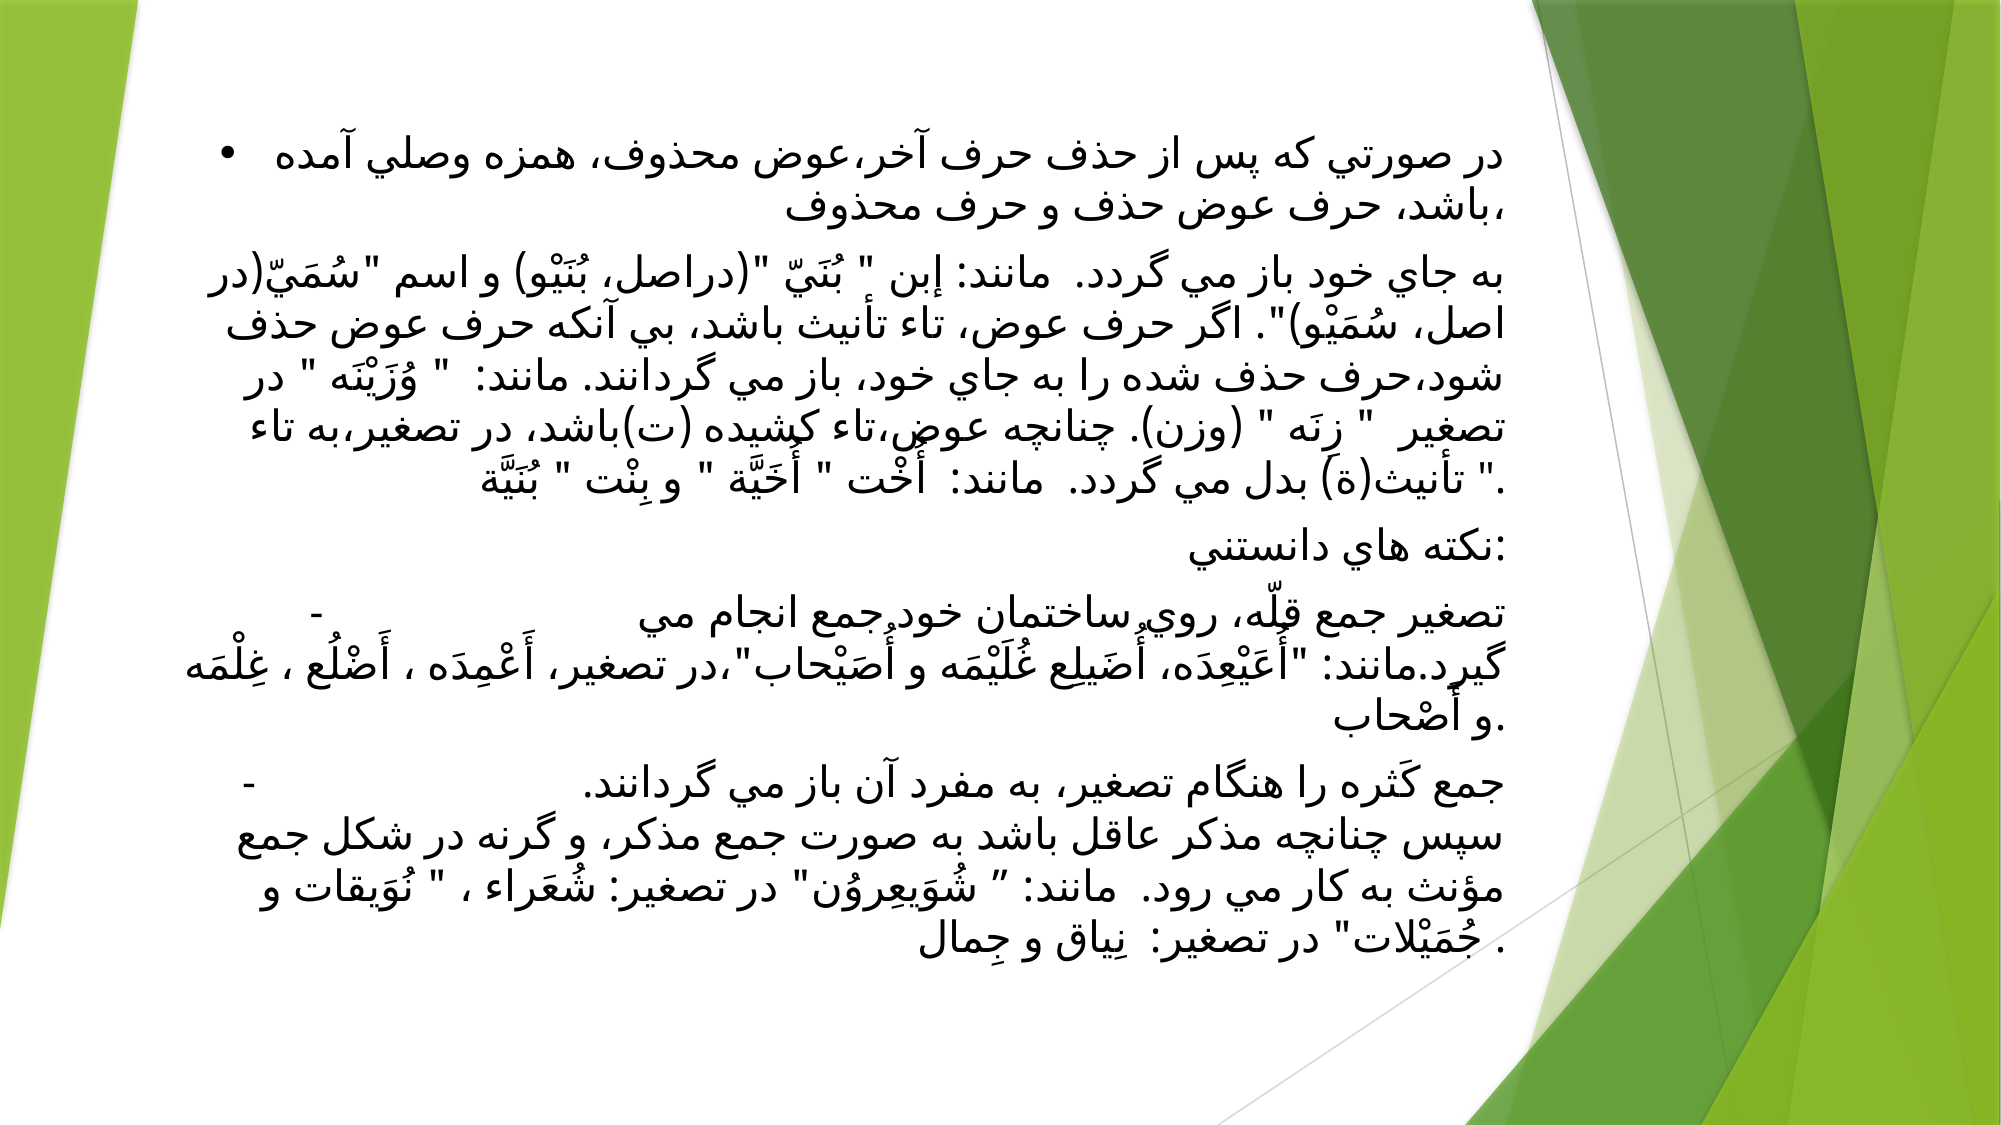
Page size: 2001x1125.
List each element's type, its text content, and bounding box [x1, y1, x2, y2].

subtitle • در صورتي كه پس از حذف حرف آخر،عوض محذوف، همزه وصلي آمده باشد، حرف عوض حذف و حرف محذوف، به جاي خود باز مي گردد. مانند: ﺇبن " بُنَيّ "(دراصل، بُنَيْو) و اسم "سُمَيّ(در اصل، سُمَيْو)". اگر حرف عوض، تاء تأنيث باشد، بي آنكه حرف عوض حذف شود،حرف حذف شده را به جاي خود، باز مي گردانند. مانند: " وُزَيْنَه " در تصغير " زِنَه " (وزن). چنانچه عوض،تاء كشيده (ت)باشد، در تصغير،به تاء تأنيث(ة) بدل مي گردد. مانند: أُخْت " أُخَيَّة " و بِنْت " بُنَيَّة ". نكته هاي دانستني: - تصغير جمع قلّه، روي ساختمان خود جمع انجام مي گيرد.مانند: "أُعَيْعِدَه، أُضَيلِع غُلَيْمَه و أُصَيْحاب"،در تصغير، أَعْمِدَه ، أَضْلُع ، غِلْمَه و أَصْحاب. - جمع كَثره را هنگام تصغير، به مفرد آن باز مي گردانند. سپس چنانچه مذكر عاقل باشد به صورت جمع مذكر، و گرنه در شكل جمع مؤنث به كار مي رود. مانند: ” شُوَيعِروُن" در تصغير: شُعَراء ، " نُوَيقات و جُمَيْلات" در تصغير: نِياق و جِمال . [160, 117, 1522, 975]
